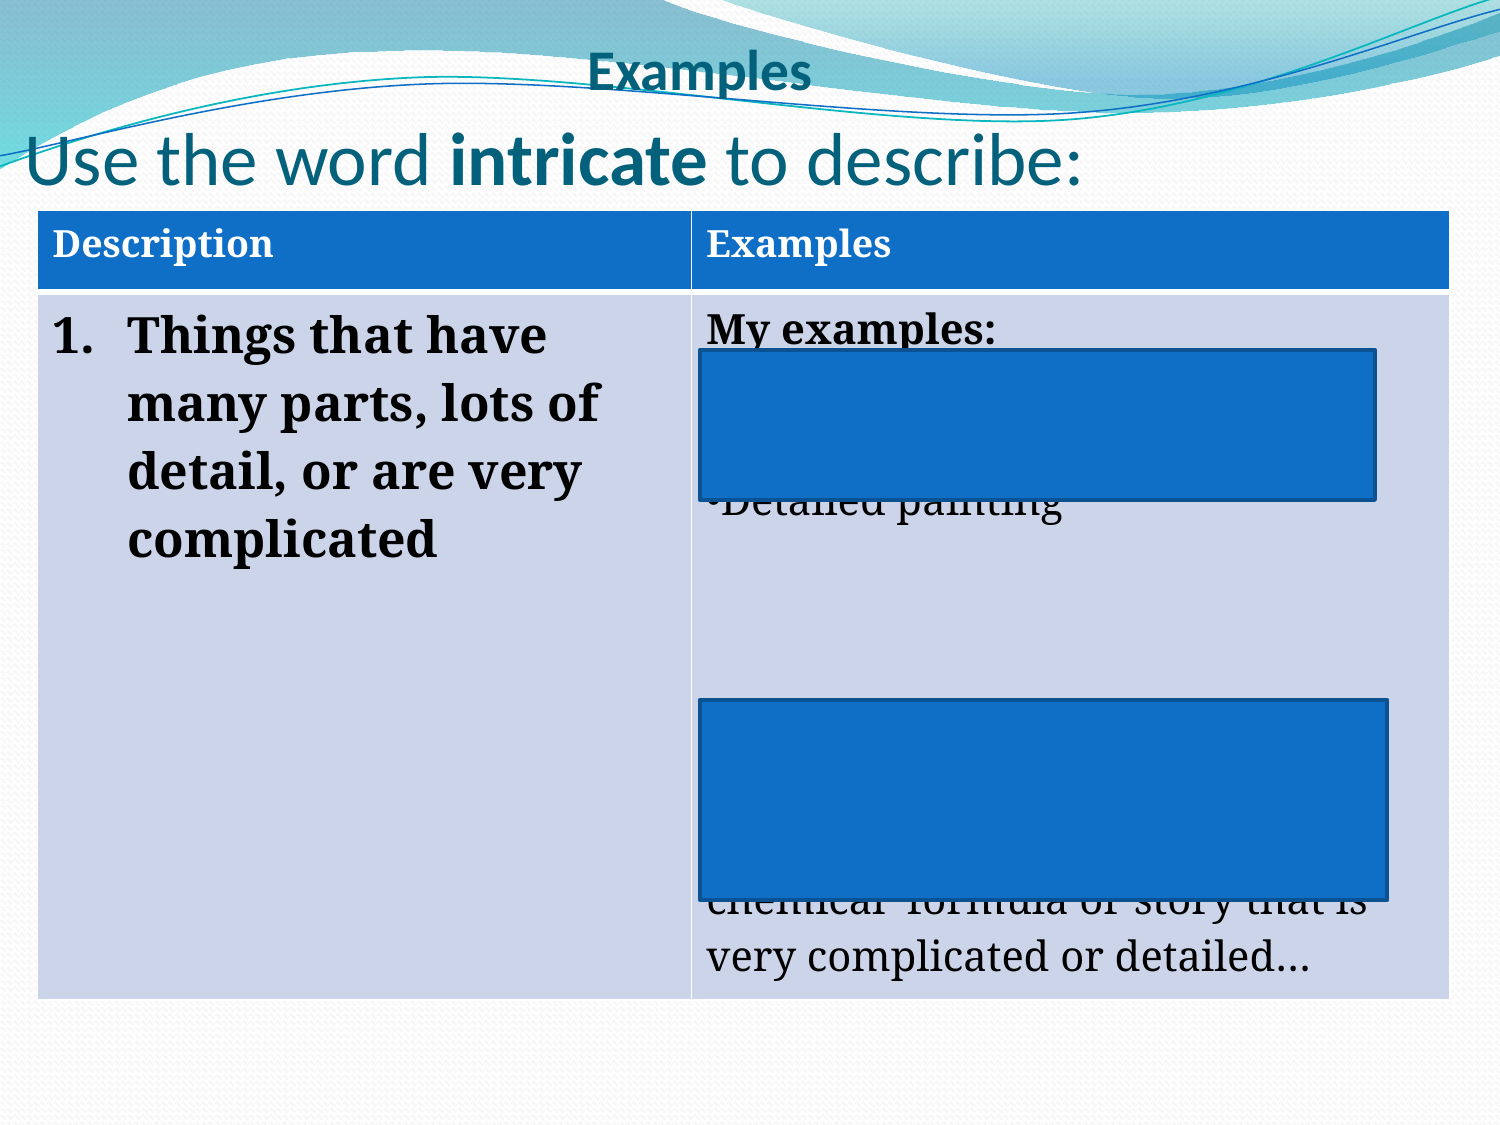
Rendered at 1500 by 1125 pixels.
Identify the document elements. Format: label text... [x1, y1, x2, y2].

text_box [698, 698, 1389, 902]
table_cell My examples: D.N.A. Snowflakes Detailed painting Your examples: …think about any object, design/pattern, math equation, chemical formula or story that is very complicated or detailed… [692, 295, 1449, 999]
text_box [698, 348, 1377, 502]
table_header Examples [692, 211, 1449, 289]
text_box Examples [0, 24, 1400, 138]
title Use the word intricate to describe: [24, 99, 1413, 200]
table_cell Things that have many parts, lots of detail, or are very complicated [38, 295, 691, 999]
table_header Description [38, 211, 691, 289]
